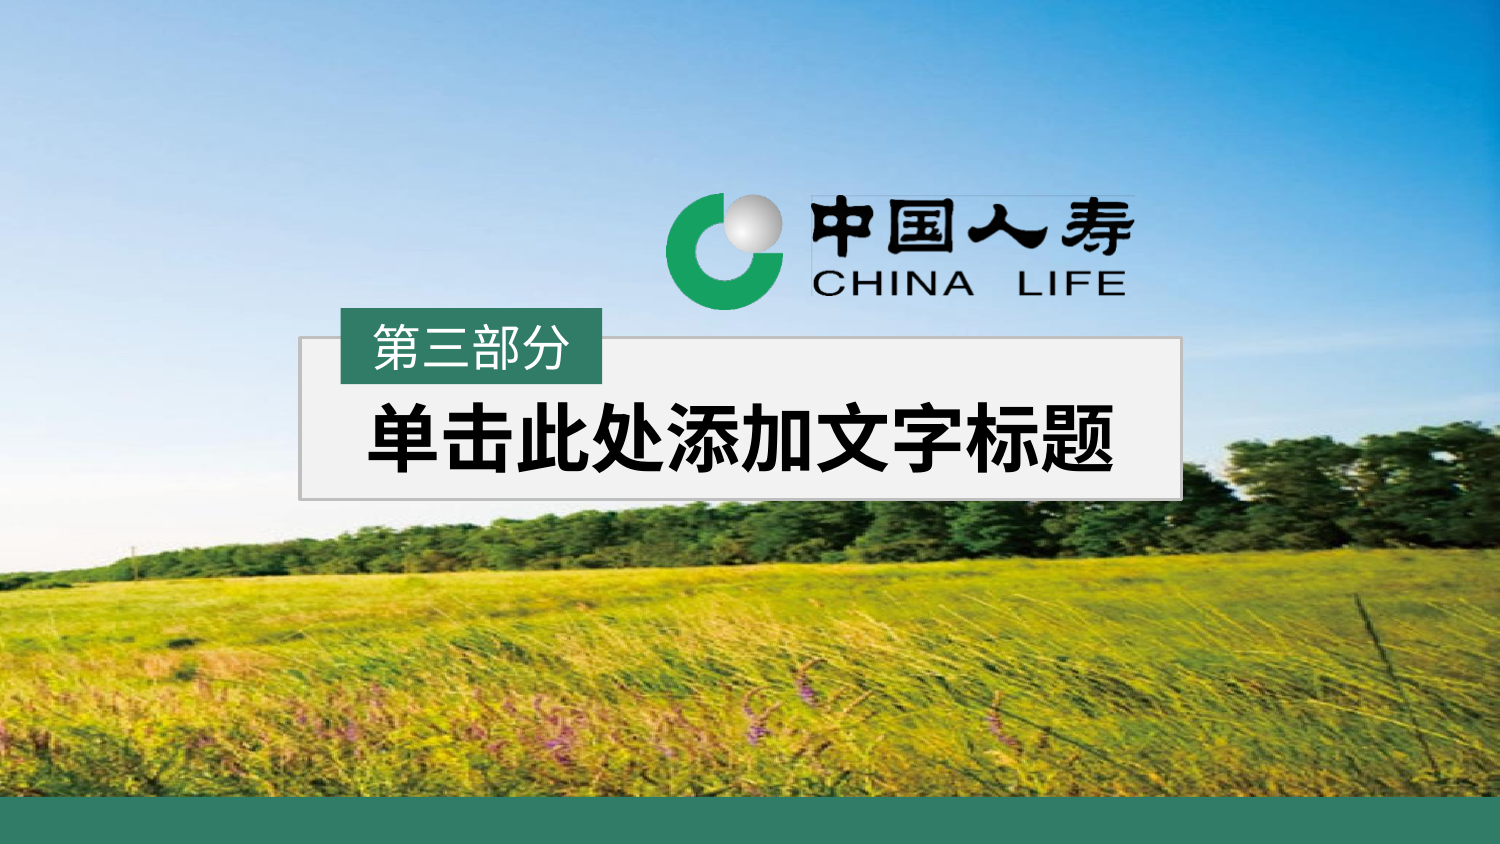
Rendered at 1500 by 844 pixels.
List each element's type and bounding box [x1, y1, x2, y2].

text_box [666, 193, 1135, 310]
text_box [0, 0, 1500, 844]
text_box [299, 337, 1182, 500]
